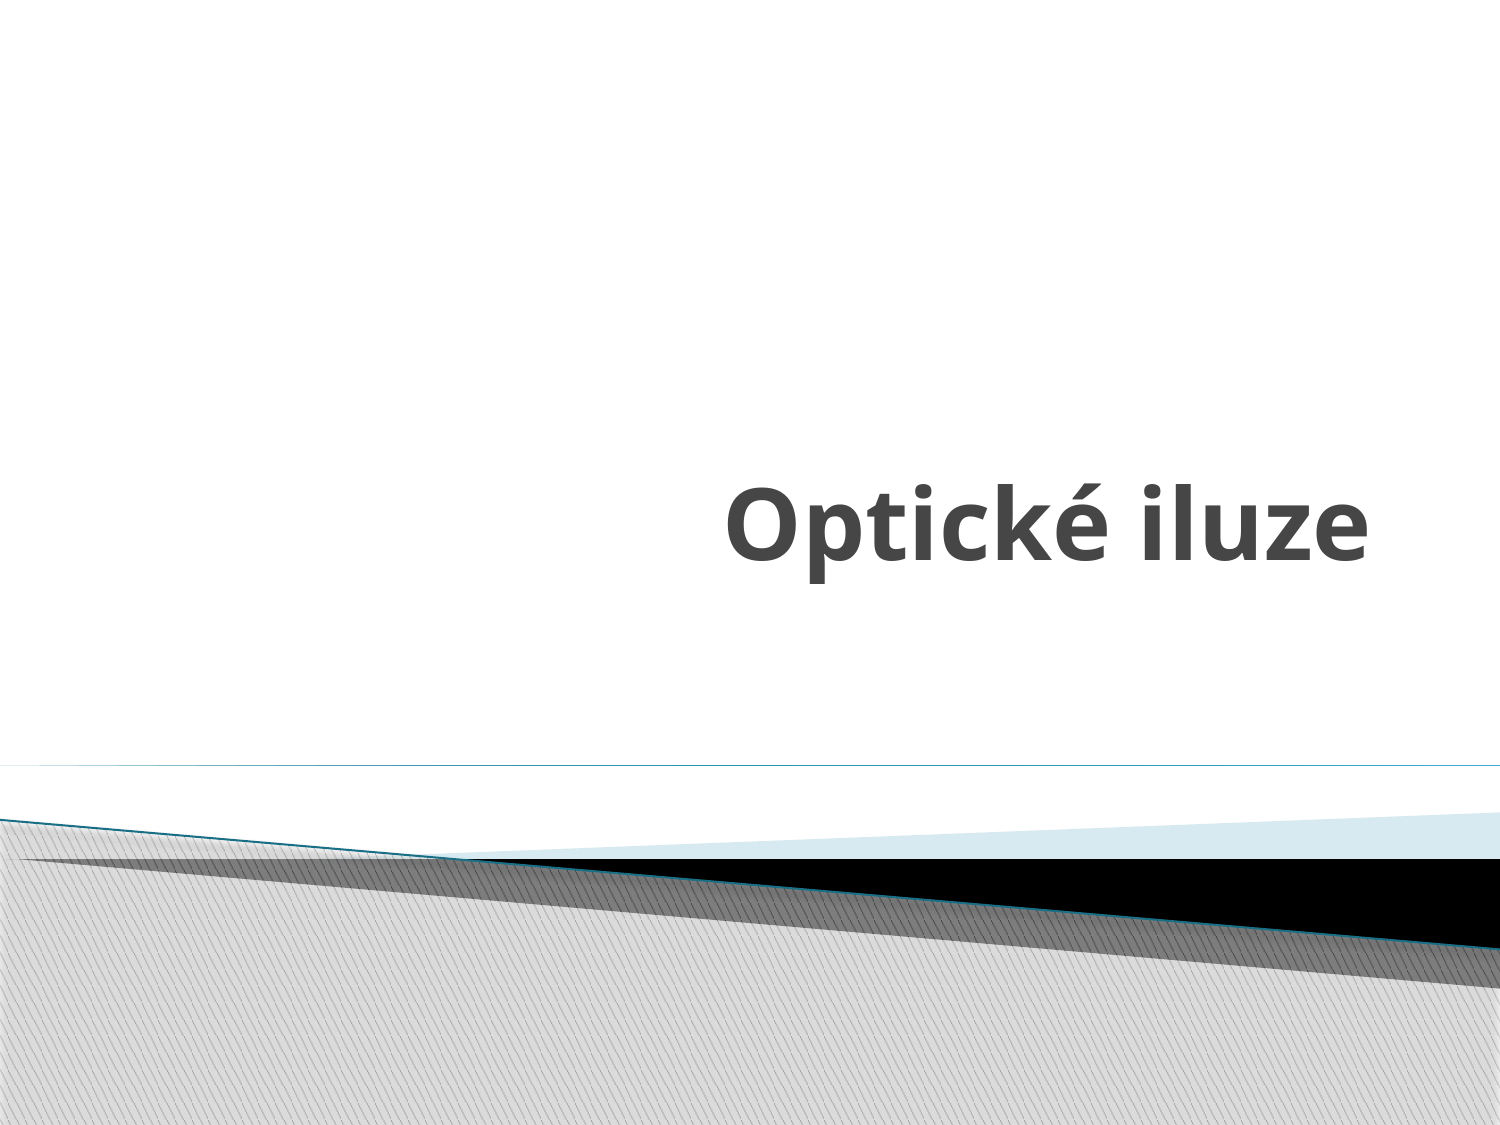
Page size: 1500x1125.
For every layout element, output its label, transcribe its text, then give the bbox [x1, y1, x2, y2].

title Optické iluze [112, 287, 1388, 588]
picture [5, 859, 1500, 989]
